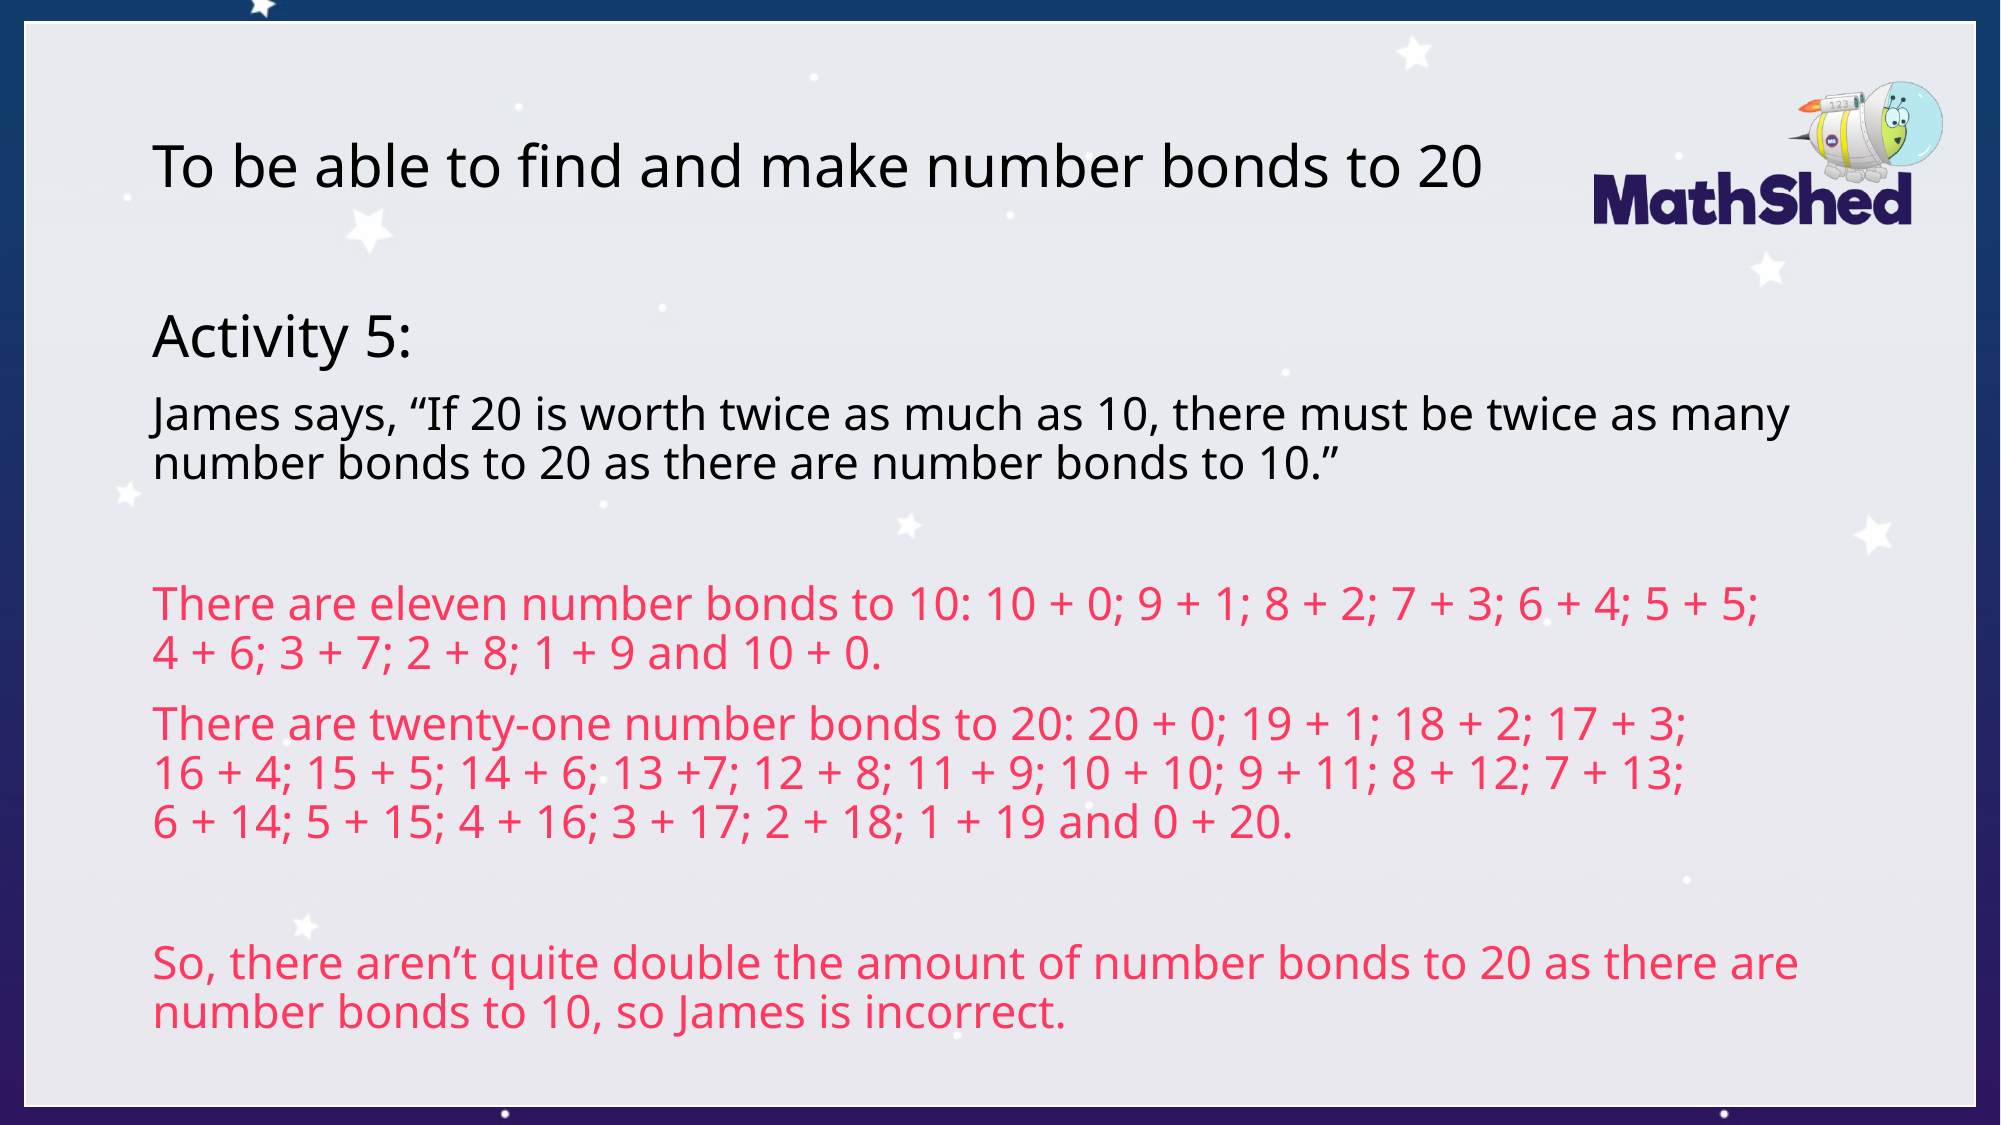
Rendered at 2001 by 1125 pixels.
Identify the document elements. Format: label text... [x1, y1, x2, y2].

picture [0, 0, 2001, 1125]
title To be able to find and make number bonds to 20 [137, 59, 1578, 278]
list Activity 5: James says, “If 20 is worth twice as much as 10, there must be twice as many number bonds to 20 as there are number bonds to 10.” There are eleven number bonds to 10: 10 + 0; 9 + 1; 8 + 2; 7 + 3; 6 + 4; 5 + 5; 4 + 6; 3 + 7; 2 + 8; 1 + 9 and 10 + 0. There are twenty-one number bonds to 20: 20 + 0; 19 + 1; 18 + 2; 17 + 3; 16 + 4; 15 + 5; 14 + 6; 13 +7; 12 + 8; 11 + 9; 10 + 10; 9 + 11; 8 + 12; 7 + 13; 6 + 14; 5 + 15; 4 + 16; 3 + 17; 2 + 18; 1 + 19 and 0 + 20. So, there aren’t quite double the amount of number bonds to 20 as there are number bonds to 10, so James is incorrect. [137, 299, 1824, 1014]
